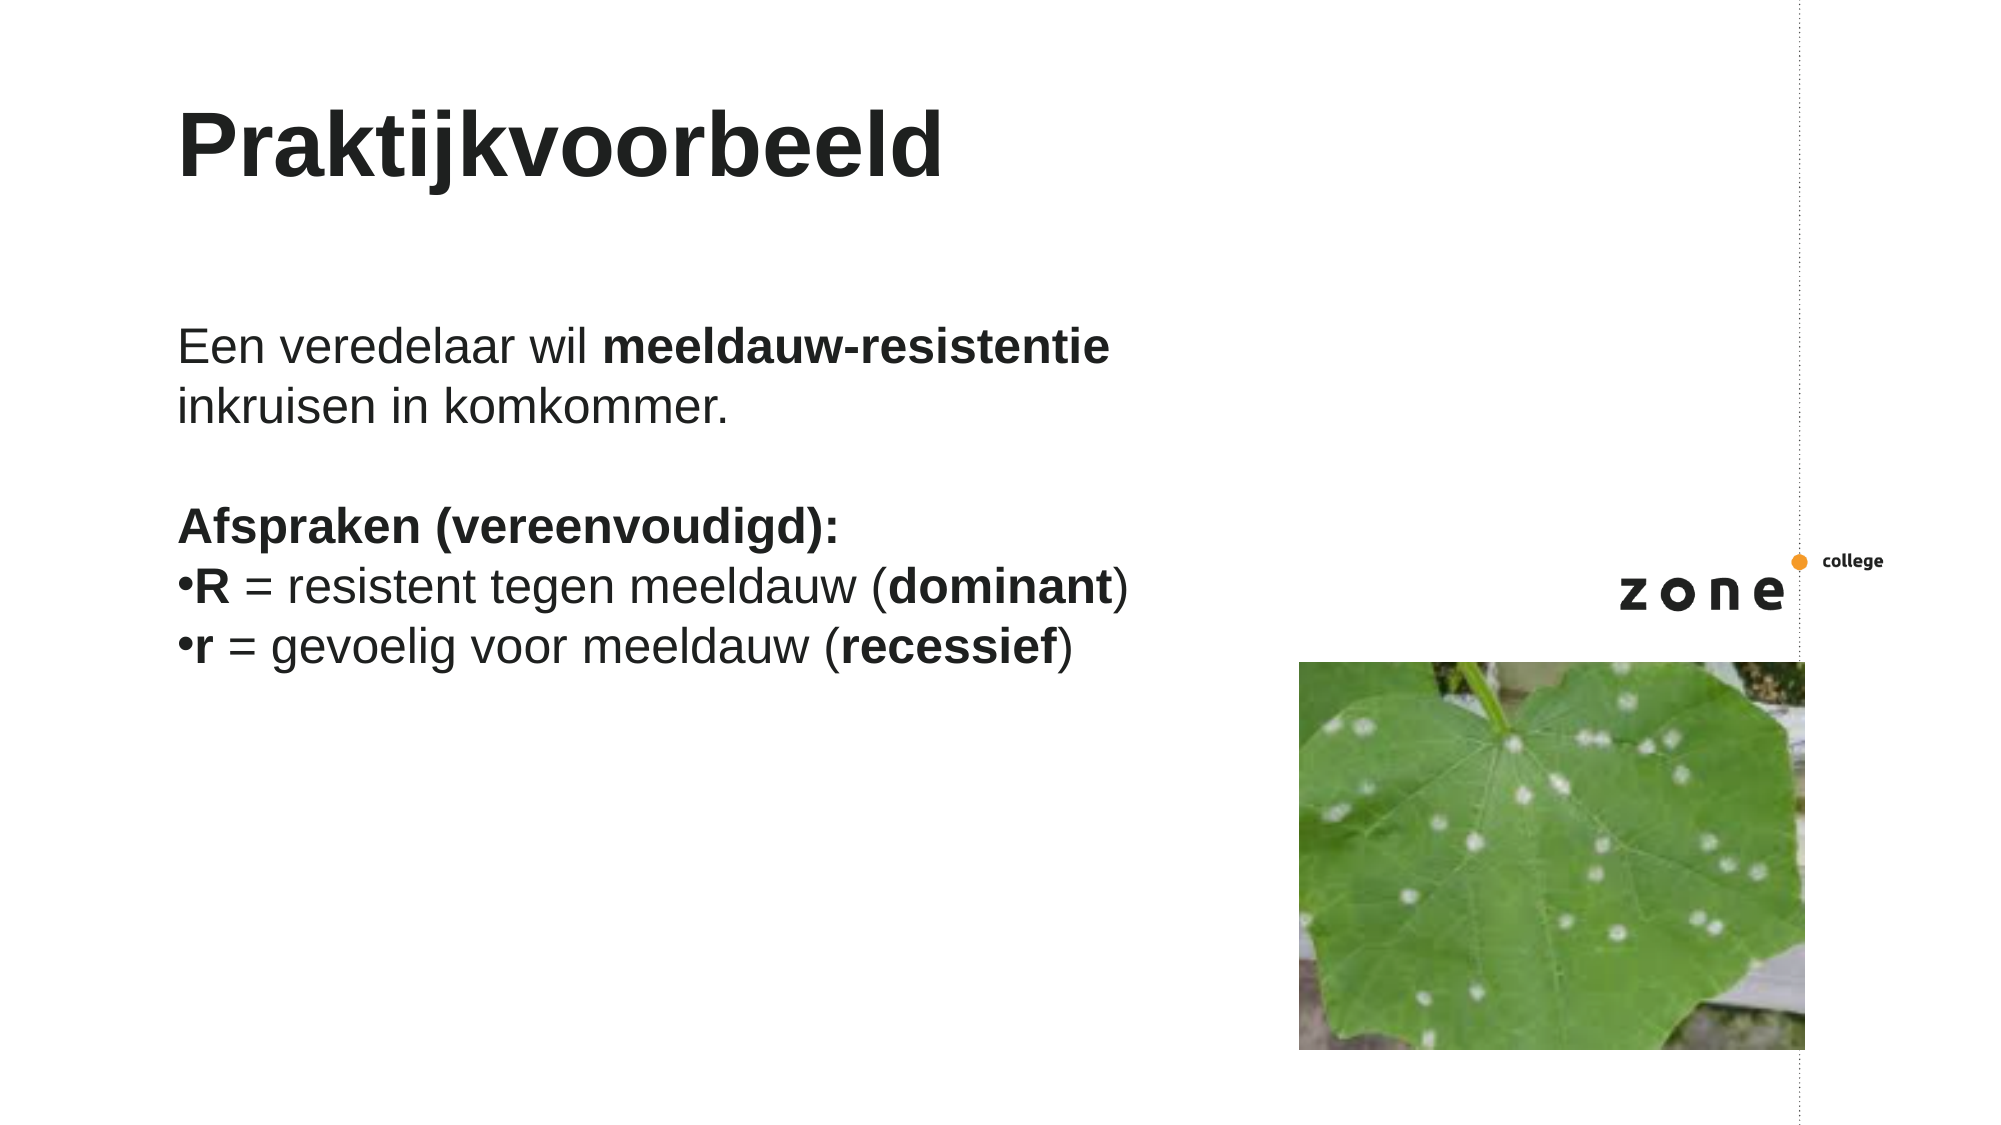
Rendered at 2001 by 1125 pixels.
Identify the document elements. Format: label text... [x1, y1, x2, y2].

picture [1299, 0, 2001, 1125]
list Een veredelaar wil meeldauw-resistentie inkruisen in komkommer. Afspraken (vereenvoudigd): R = resistent tegen meeldauw (dominant) r = gevoelig voor meeldauw (recessief) [177, 313, 1269, 1091]
title Praktijkvoorbeeld [177, 97, 1471, 261]
